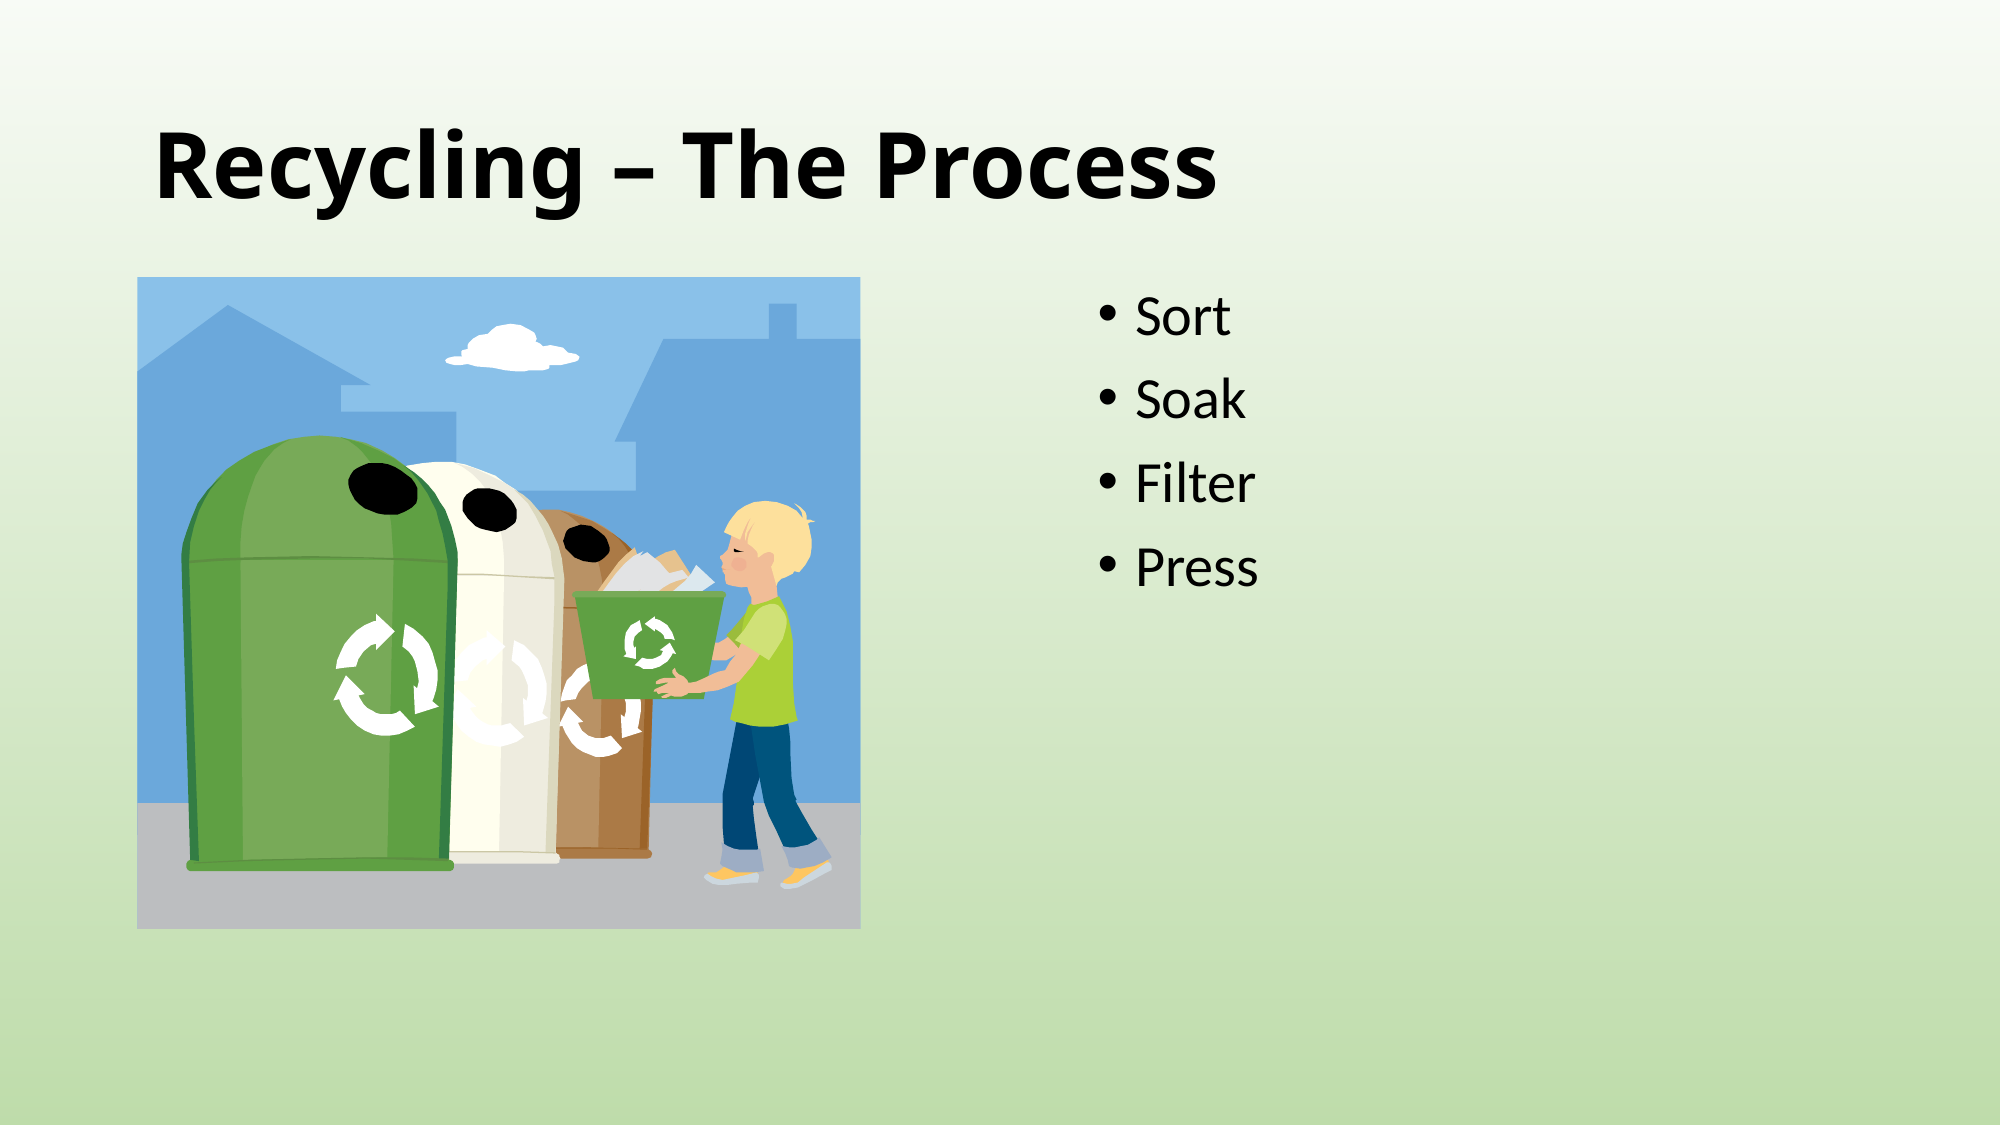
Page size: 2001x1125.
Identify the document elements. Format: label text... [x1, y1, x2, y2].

title Recycling – The Process [137, 59, 1863, 278]
picture [137, 277, 861, 929]
list Sort Soak Filter Press [1082, 277, 1863, 698]
